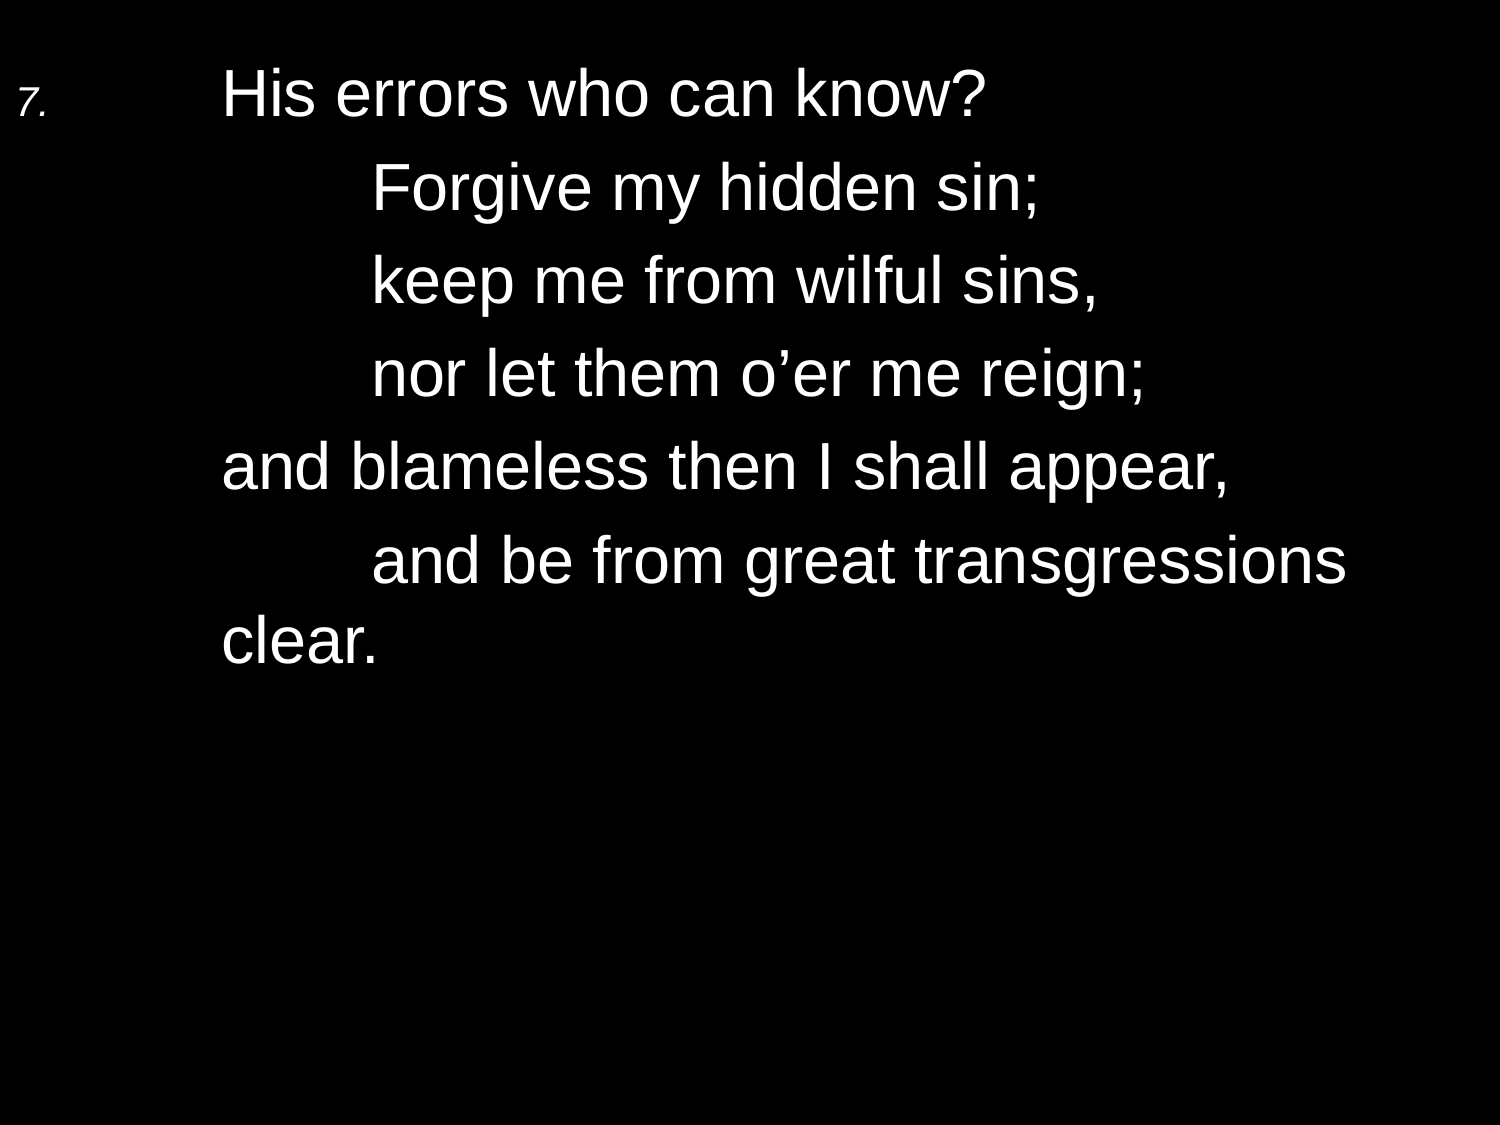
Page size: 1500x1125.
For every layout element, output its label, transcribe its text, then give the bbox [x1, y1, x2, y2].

list 7. His errors who can know? Forgive my hidden sin; keep me from wilful sins, nor let them o’er me reign; and blameless then I shall appear, and be from great transgressions clear. [0, 42, 1500, 1047]
